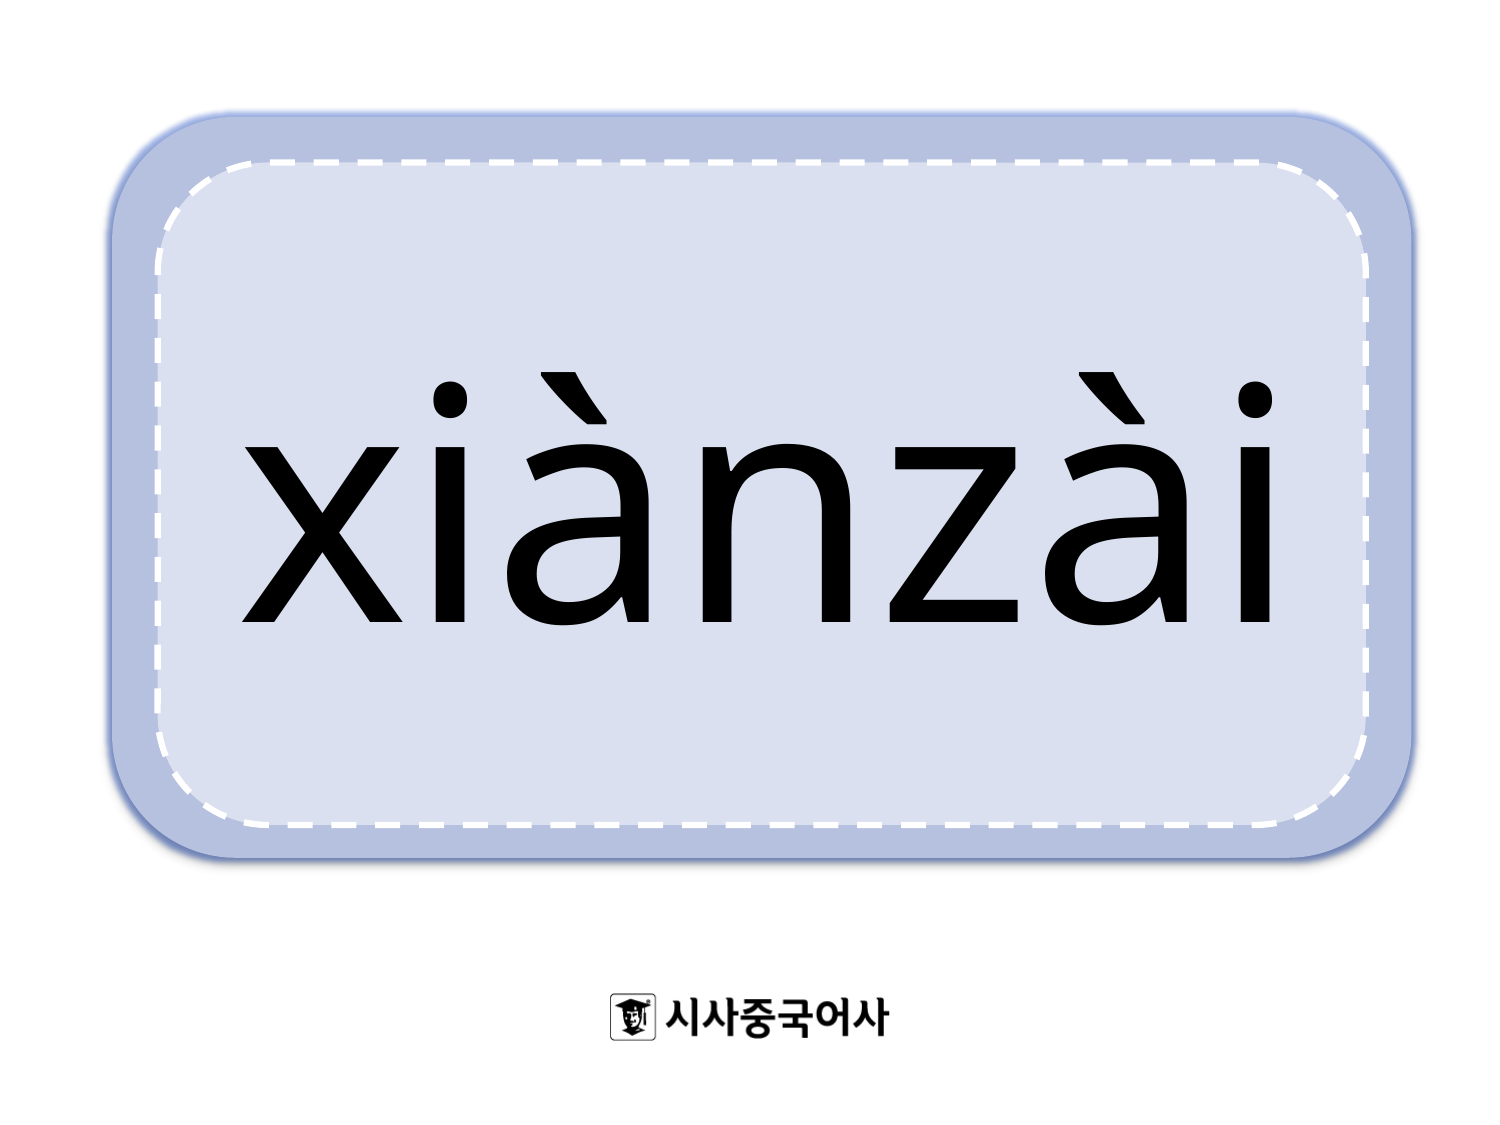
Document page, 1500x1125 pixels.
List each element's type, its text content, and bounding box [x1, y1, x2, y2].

picture [602, 987, 898, 1047]
text_box xiànzài [162, 160, 1371, 824]
